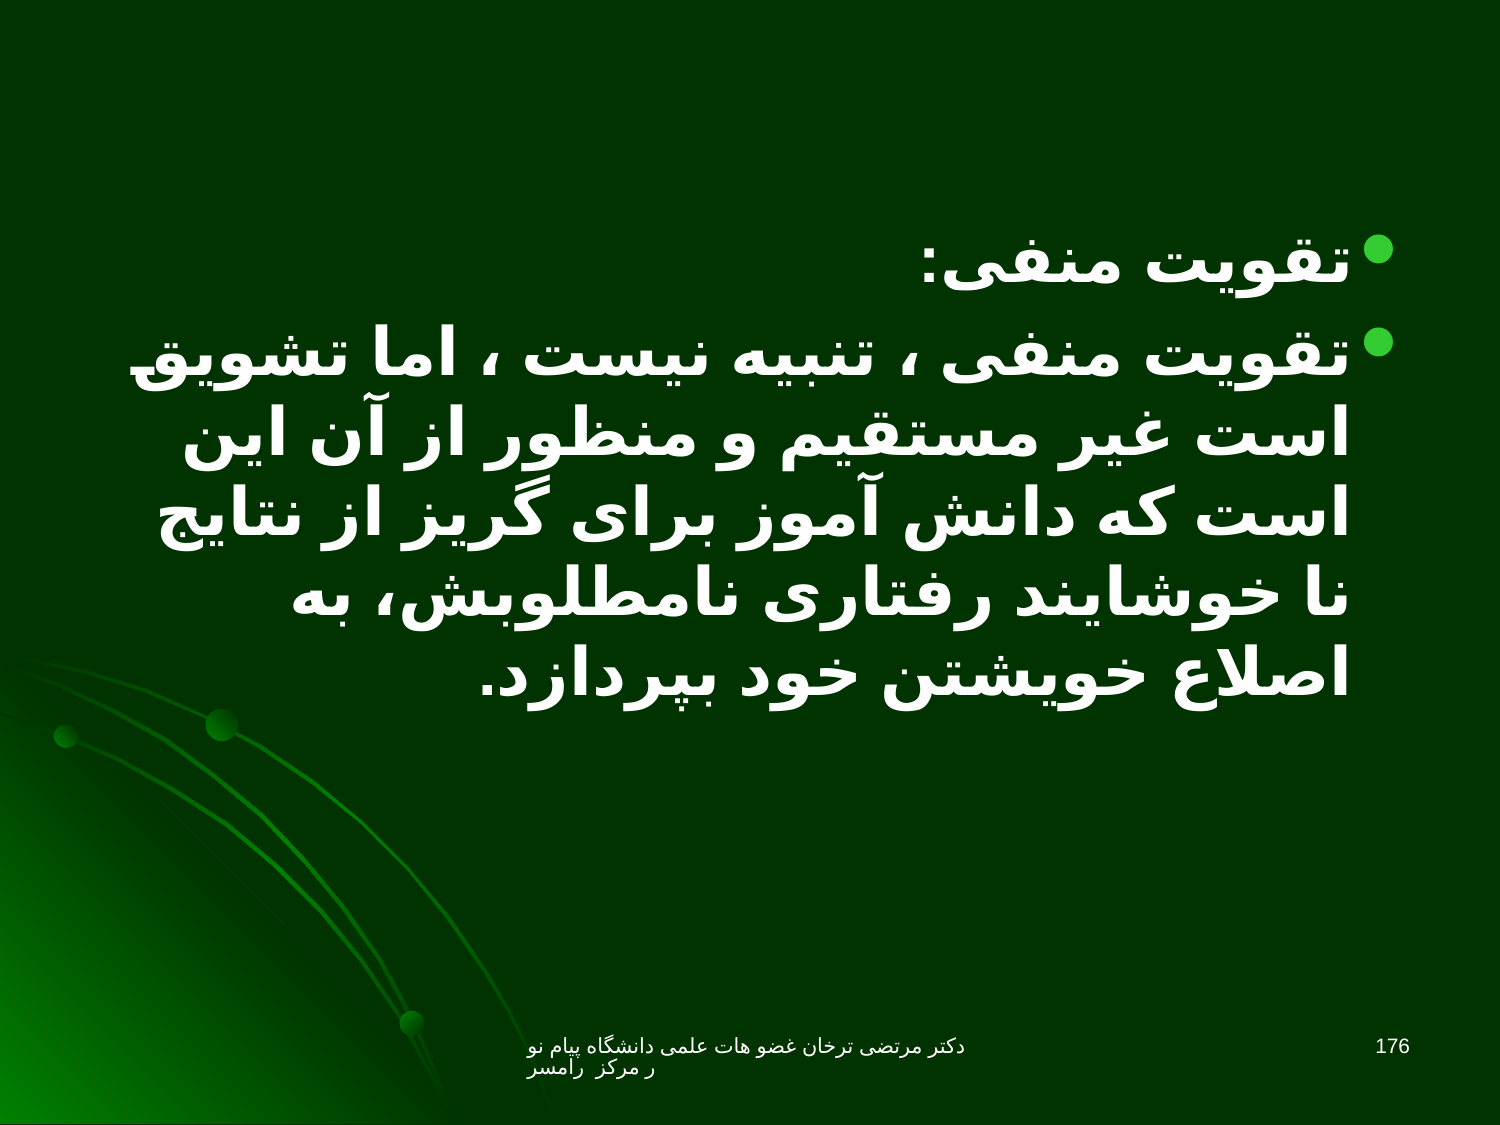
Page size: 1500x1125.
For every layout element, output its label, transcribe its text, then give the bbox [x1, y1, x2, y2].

footer دکتر مرتضی ترخان غضو هات علمی دانشگاه پیام نور مرکز رامسر [512, 1024, 988, 1101]
slide_number 176 [1074, 1024, 1426, 1101]
list تقویت منفی: تقویت منفی ، تنبیه نیست ، اما تشویق است غیر مستقیم و منظور از آن این است که دانش آموز برای گریز از نتایج نا خوشایند رفتاری نامطلوبش، به اصلاع خویشتن خود بپردازد. [74, 207, 1426, 1006]
